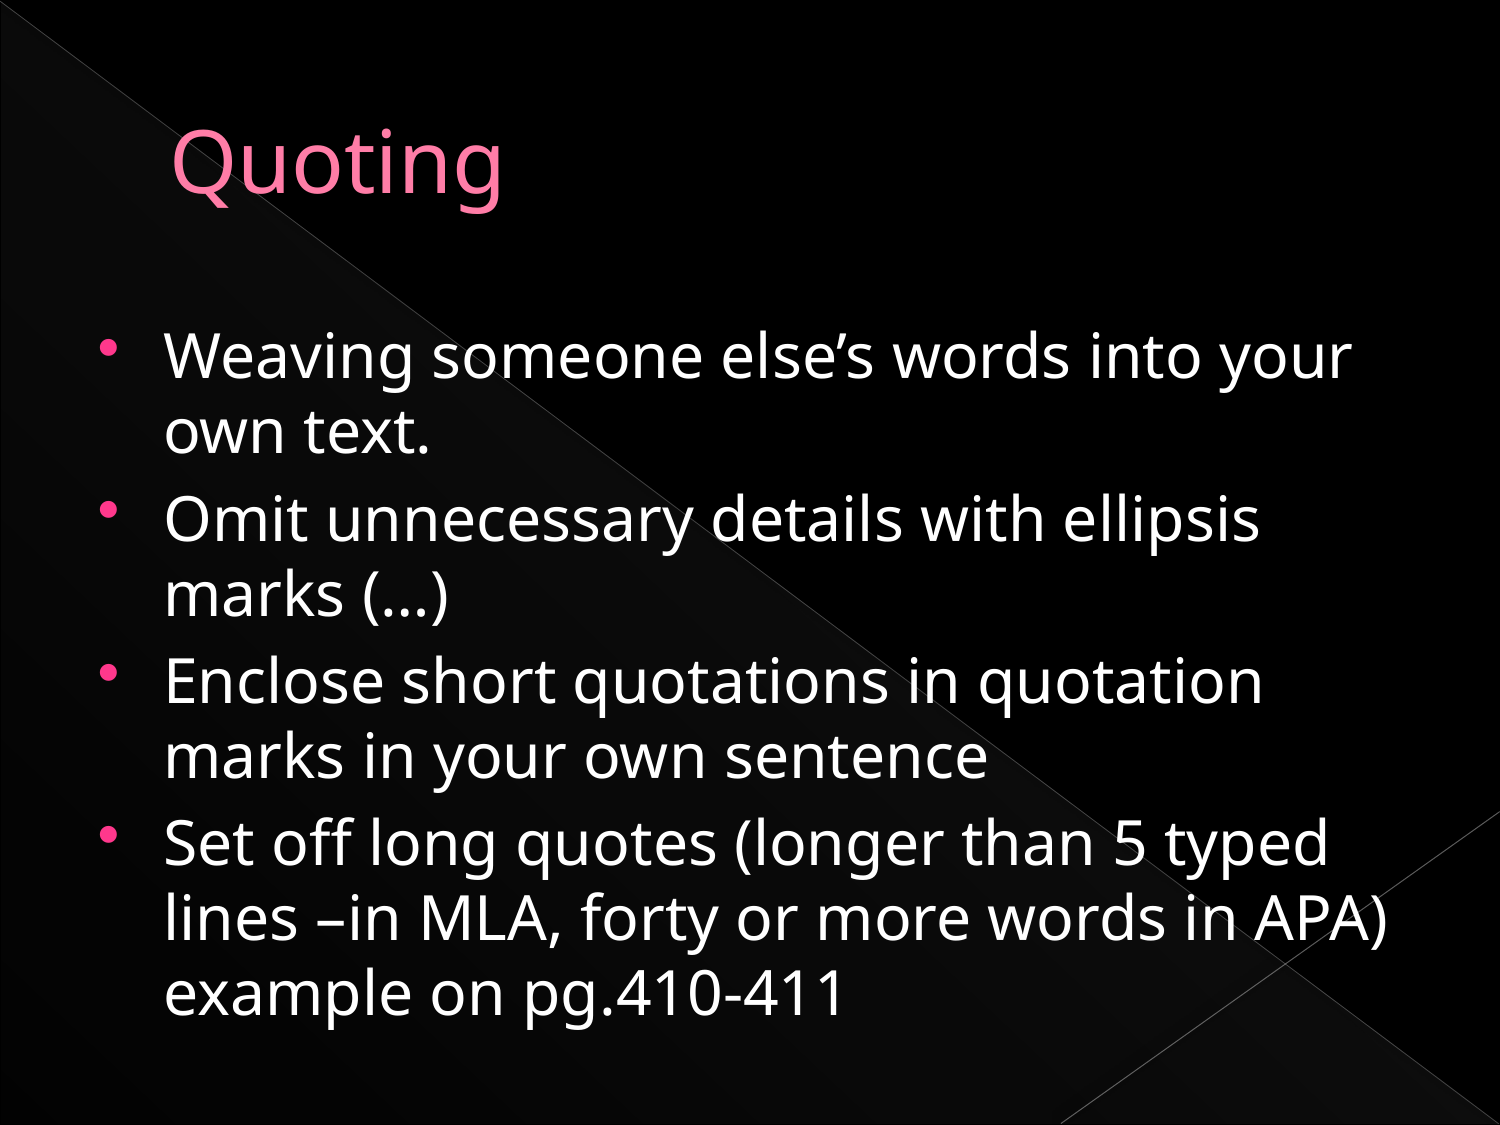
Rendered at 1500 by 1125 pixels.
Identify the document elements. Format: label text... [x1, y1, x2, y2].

title Quoting [75, 43, 1425, 274]
list Weaving someone else’s words into your own text. Omit unnecessary details with ellipsis marks (…) Enclose short quotations in quotation marks in your own sentence Set off long quotes (longer than 5 typed lines –in MLA, forty or more words in APA) example on pg.410-411 [75, 308, 1425, 1059]
